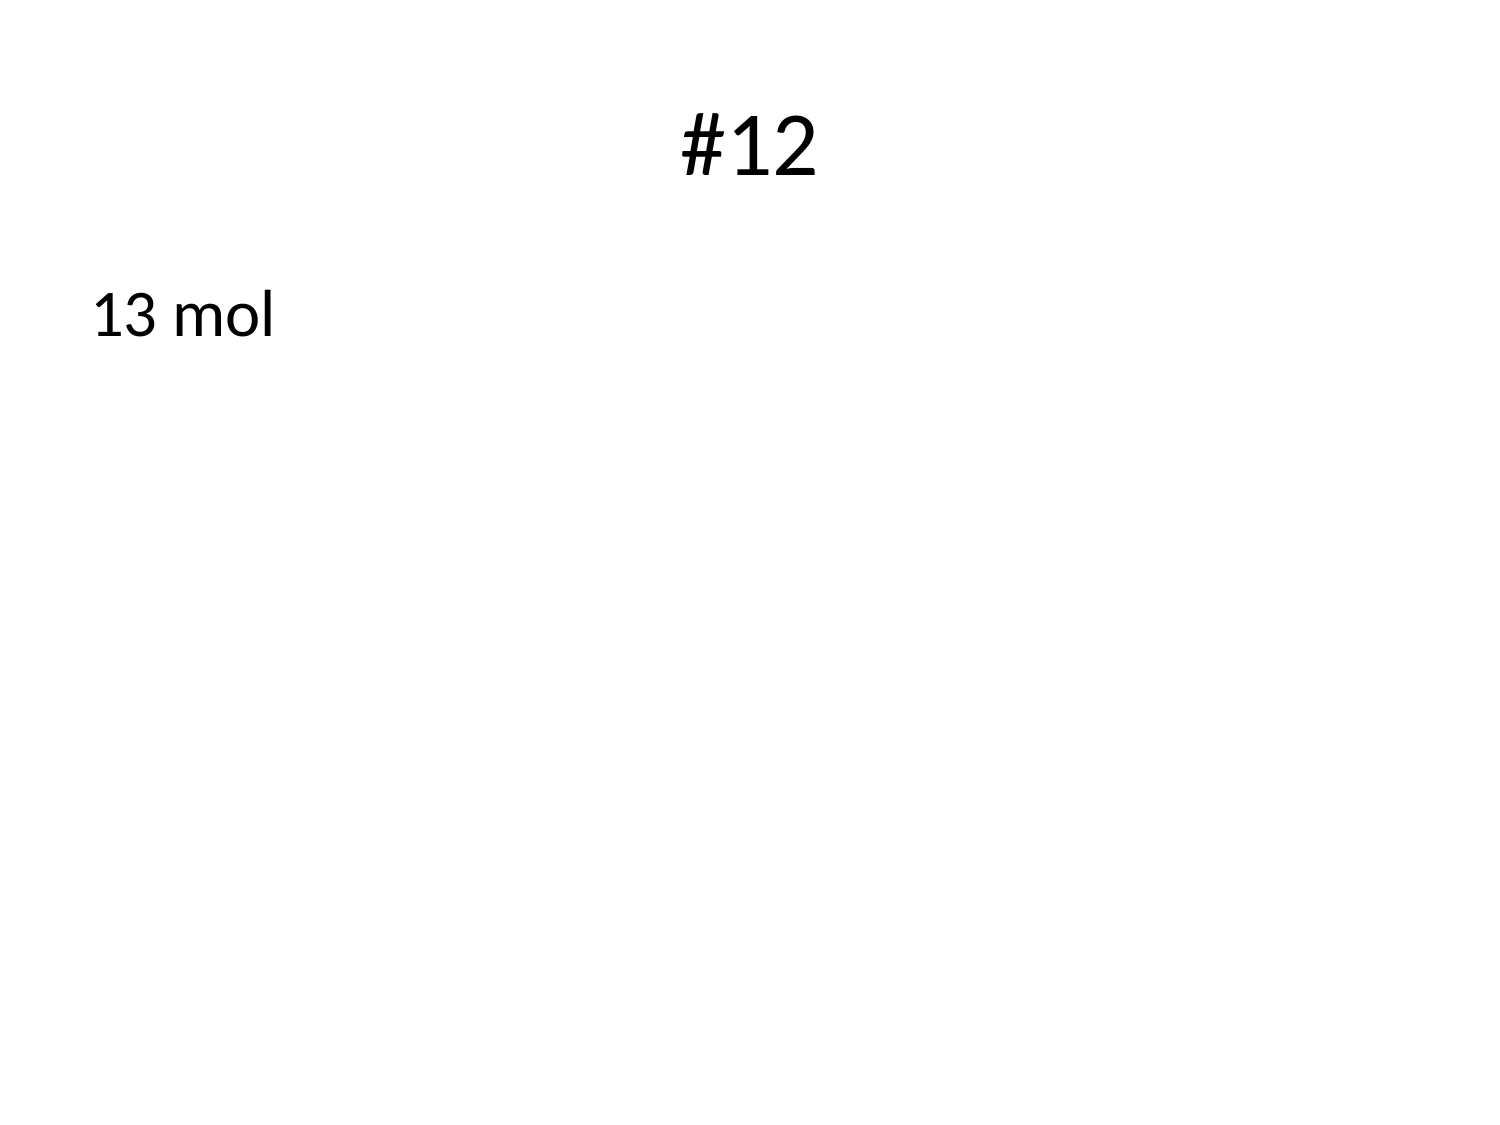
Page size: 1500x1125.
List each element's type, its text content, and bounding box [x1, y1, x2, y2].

list 13 mol [74, 262, 1426, 1006]
title #12 [74, 44, 1426, 233]
